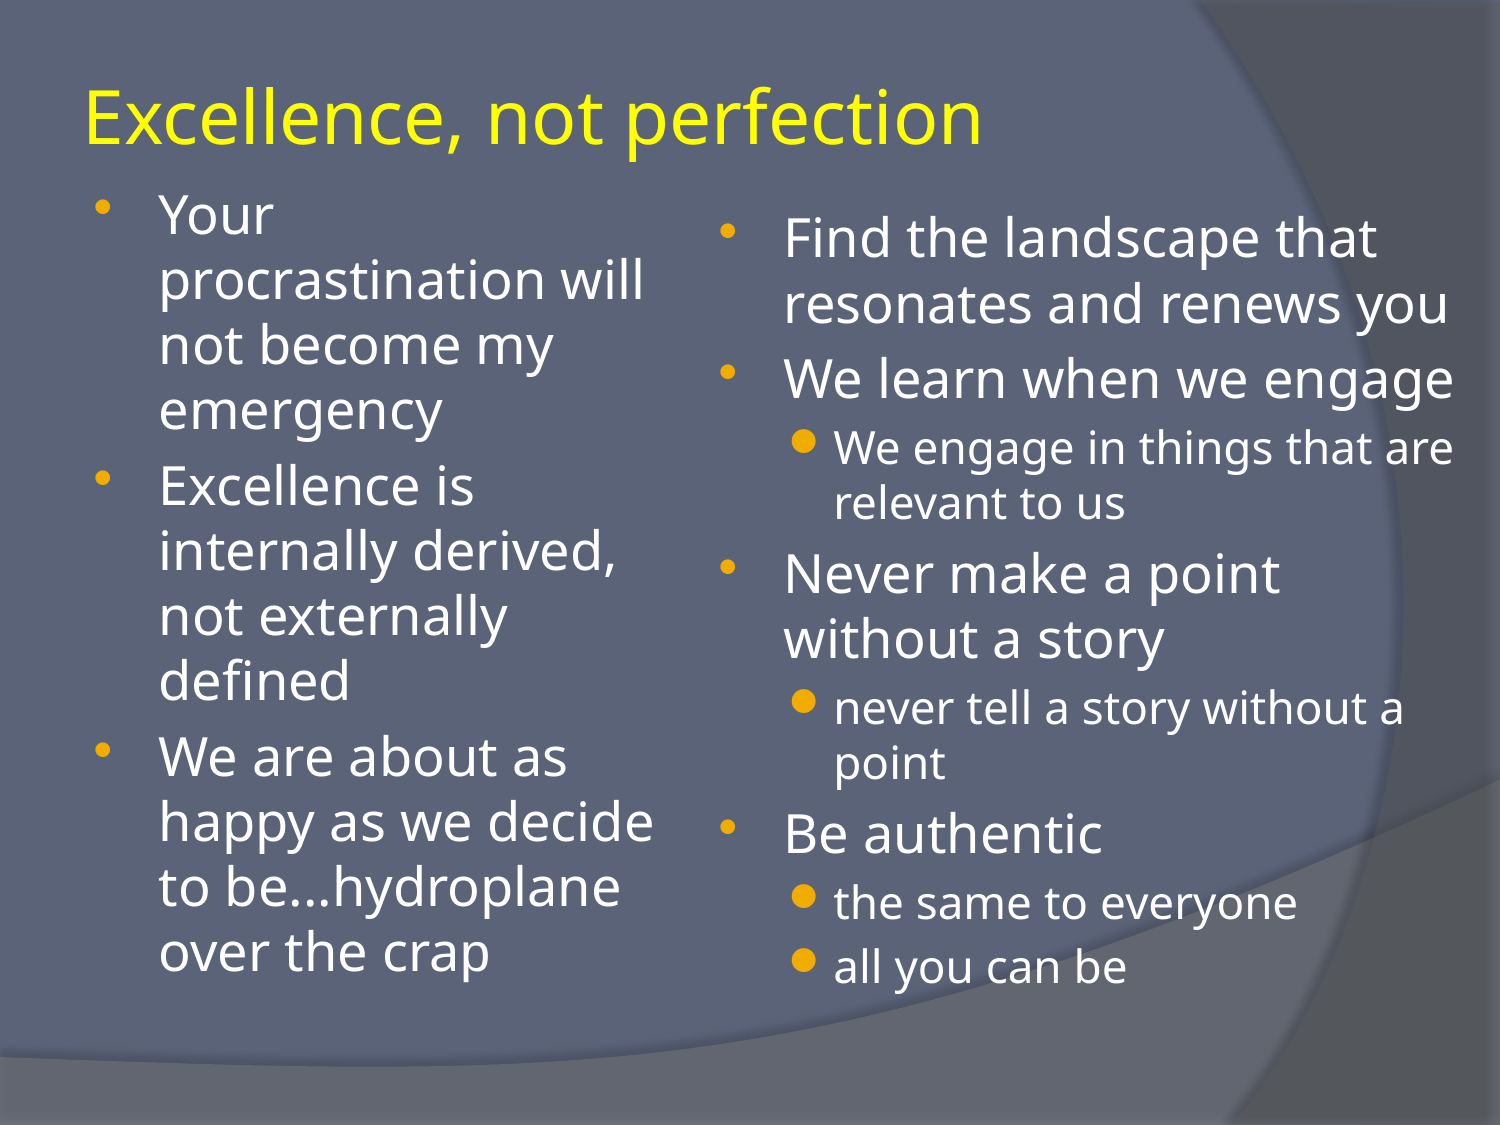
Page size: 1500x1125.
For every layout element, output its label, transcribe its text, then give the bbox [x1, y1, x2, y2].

list Your procrastination will not become my emergency Excellence is internally derived, not externally defined We are about as happy as we decide to be...hydroplane over the crap [75, 172, 675, 1094]
list Find the landscape that resonates and renews you We learn when we engage We engage in things that are relevant to us Never make a point without a story never tell a story without a point Be authentic the same to everyone all you can be [699, 196, 1471, 1071]
title Excellence, not perfection [75, 45, 1300, 185]
